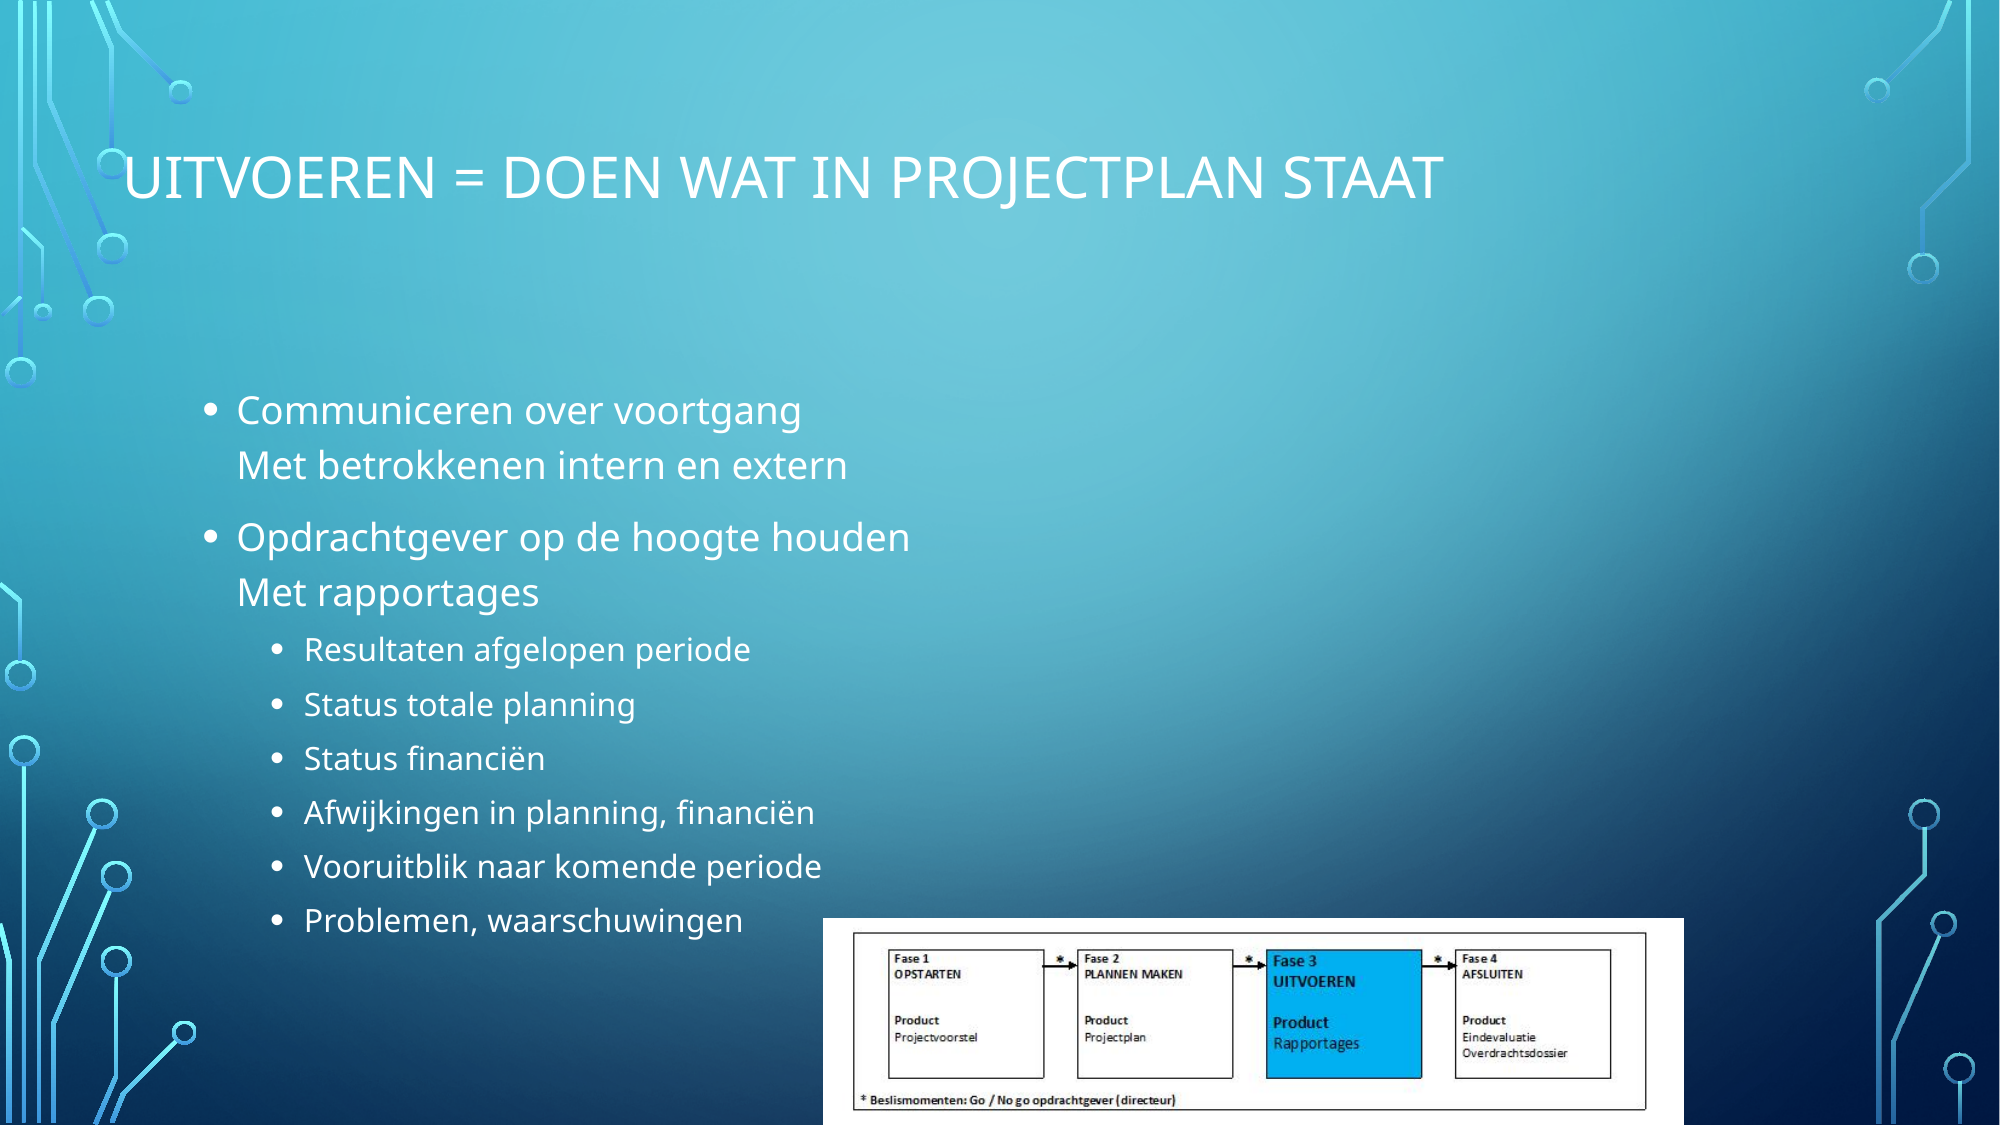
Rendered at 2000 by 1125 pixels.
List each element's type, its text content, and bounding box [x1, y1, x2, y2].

list Communiceren over voortgang Met betrokkenen intern en extern Opdrachtgever op de hoogte houden Met rapportages Resultaten afgelopen periode Status totale planning Status financiën Afwijkingen in planning, financiën Vooruitblik naar komende periode Problemen, waarschuwingen [187, 369, 1812, 950]
title Uitvoeren = doen wat in projectplan staat [107, 54, 1468, 243]
picture [823, 917, 1684, 1125]
